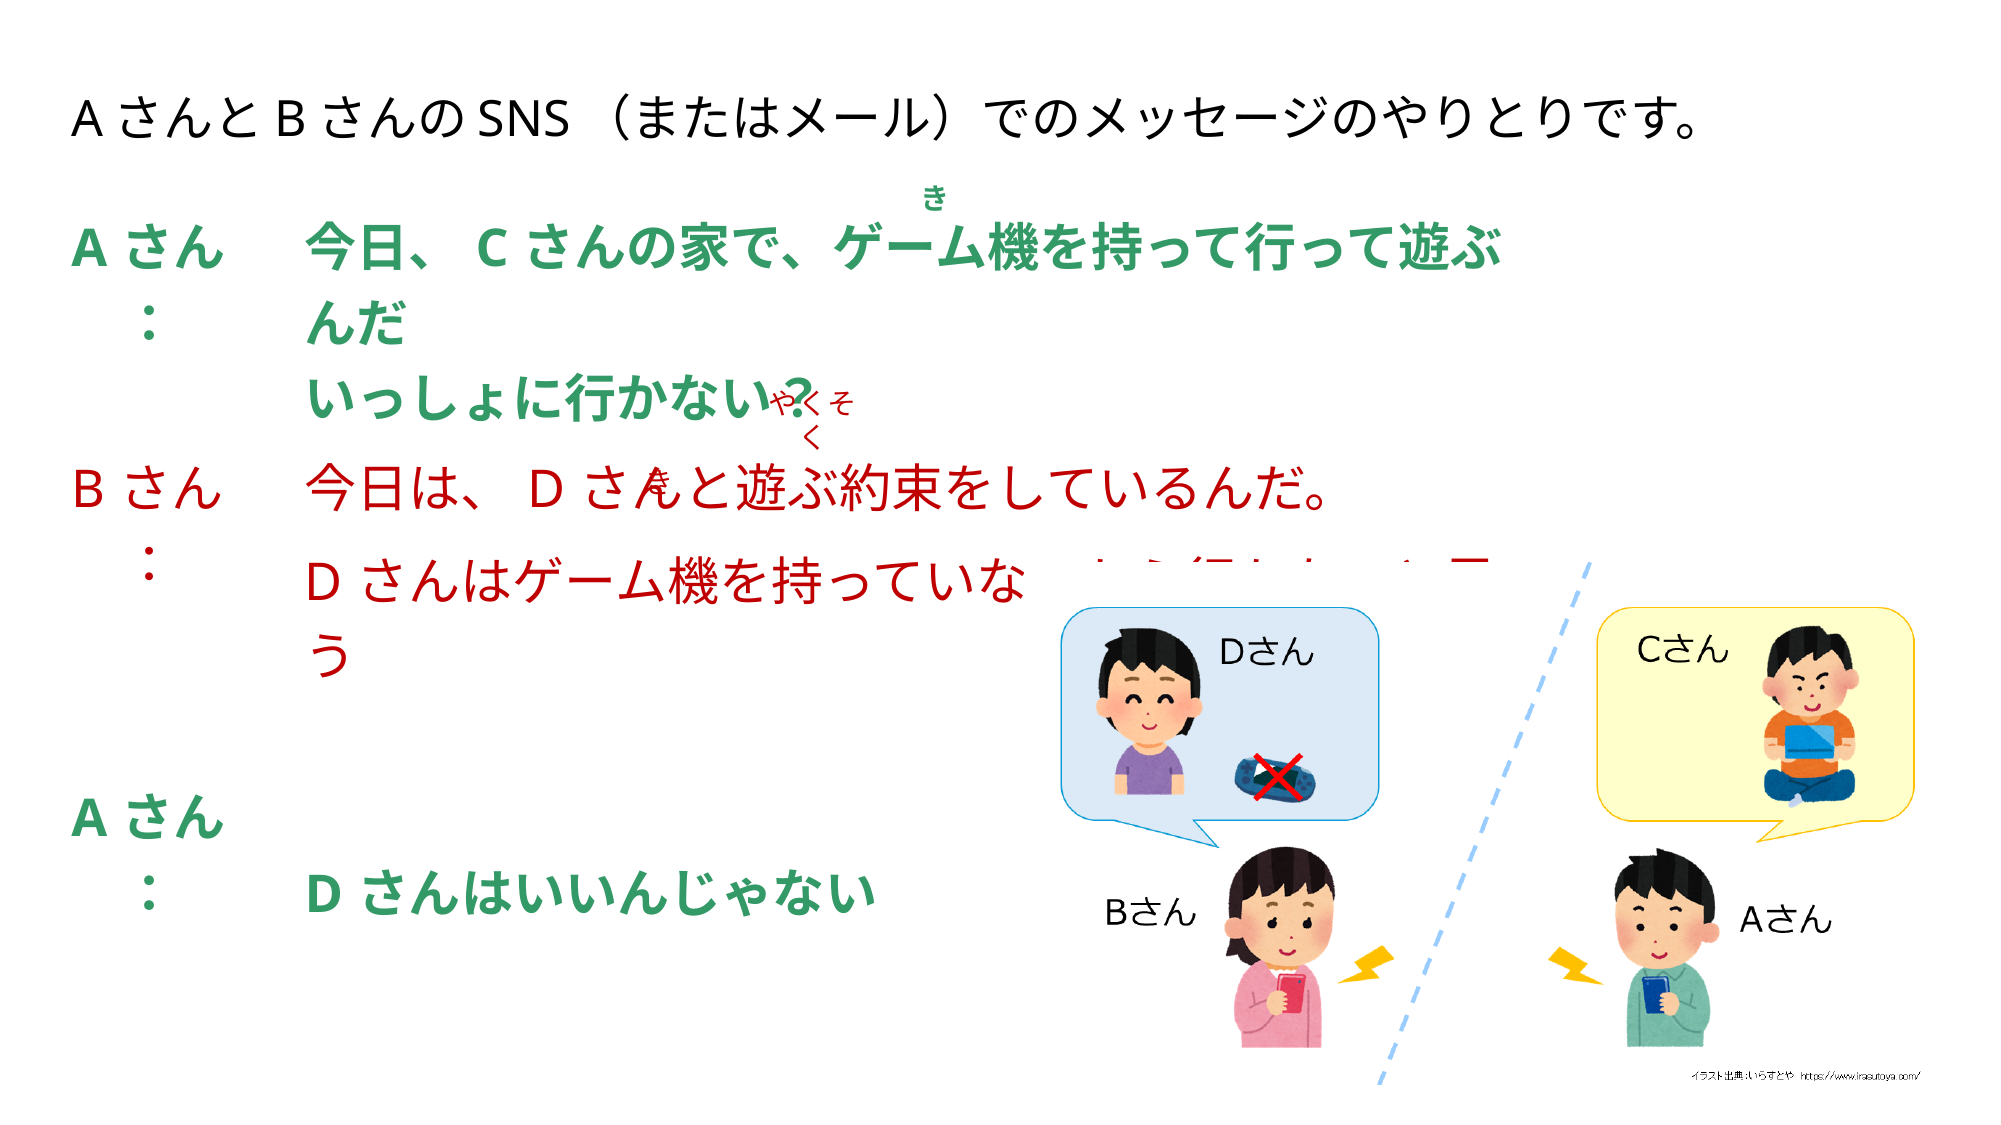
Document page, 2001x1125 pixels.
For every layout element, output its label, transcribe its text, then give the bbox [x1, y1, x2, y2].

table_cell Aさん ： [56, 698, 290, 935]
title AさんとBさんのSNS（またはメール）でのメッセージのやりとりです。 [56, 59, 1952, 173]
table_cell Dさんはいいんじゃない [290, 698, 1023, 935]
picture [1023, 561, 1953, 1085]
text_box やくそく [746, 377, 880, 463]
text_box き [592, 457, 726, 507]
table_cell 今日は、Dさんと遊ぶ約束をしているんだ。 Dさんはゲーム機を持っていないから行かないと思う [290, 440, 1540, 698]
table_cell Bさん ： [56, 440, 290, 698]
text_box き [897, 172, 974, 223]
table_header Aさん ： [56, 199, 290, 440]
table_header 今日、Cさんの家で、ゲーム機を持って行って遊ぶんだ いっしょに行かない？ [290, 199, 1540, 440]
